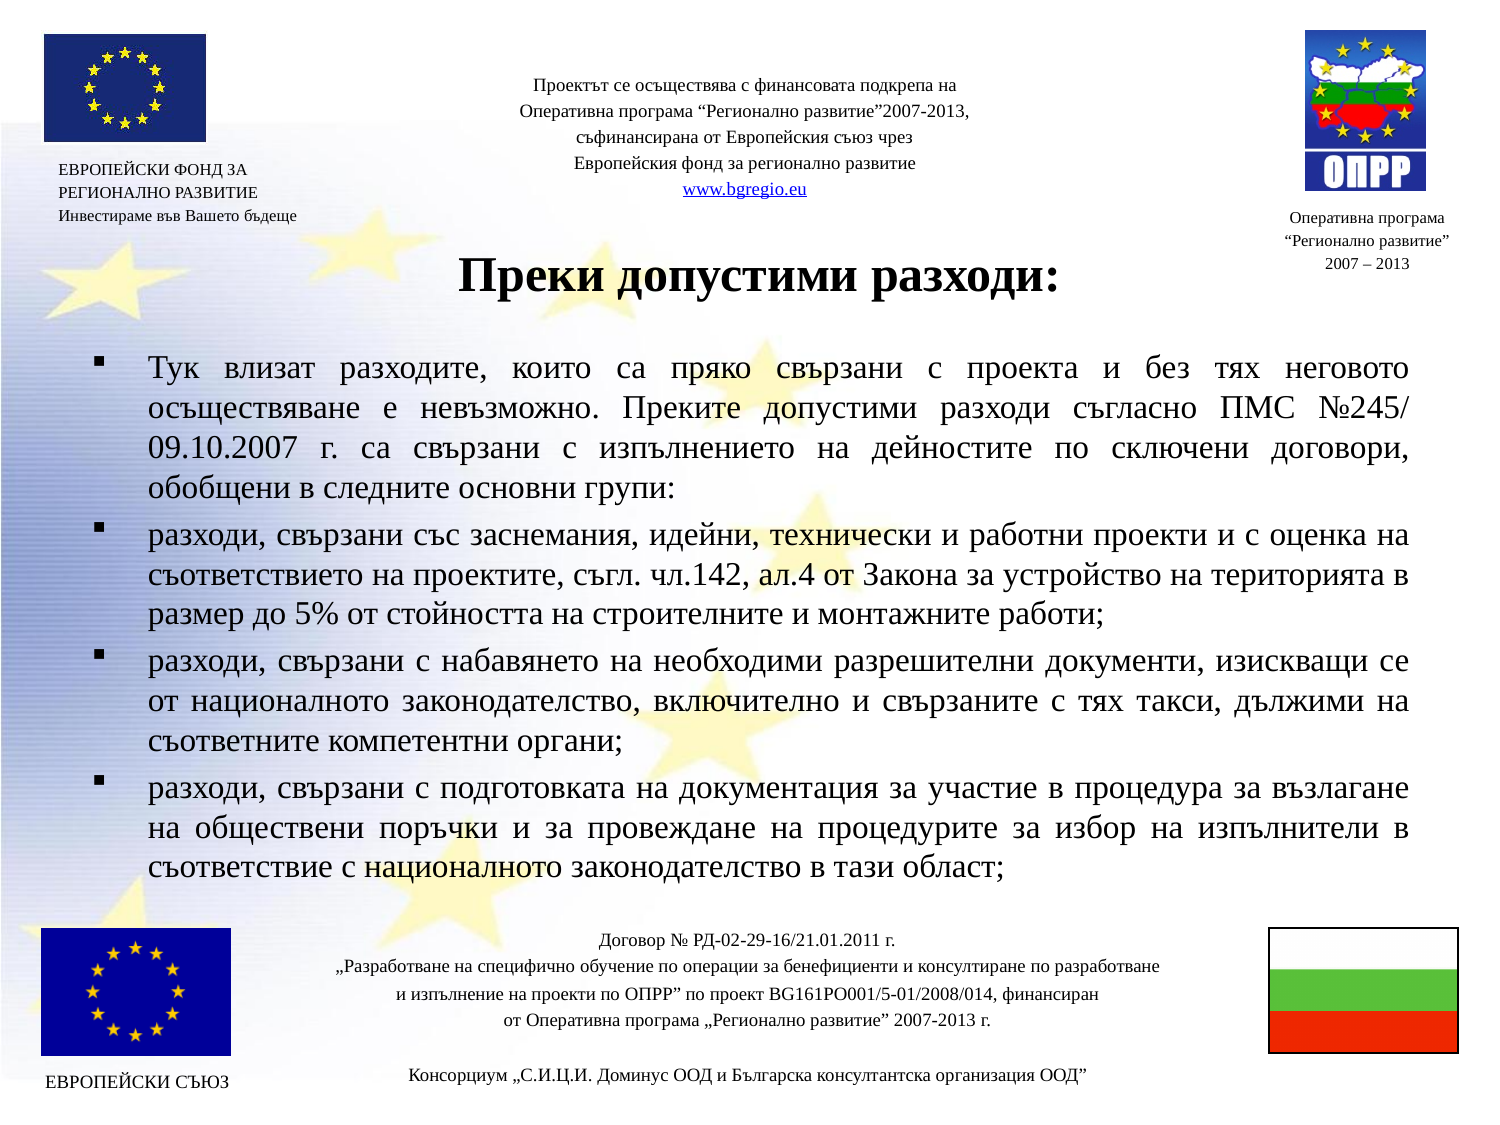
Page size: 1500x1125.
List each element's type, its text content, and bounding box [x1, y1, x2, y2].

title Преки допустими разходи: [85, 234, 1436, 315]
picture [0, 0, 1500, 1125]
list Тук влизат разходите, които са пряко свързани с проекта и без тях неговото осъществяване е невъзможно. Преките допустими разходи съгласно ПМС №245/ 09.10.2007 г. са свързани с изпълнението на дейностите по сключени договори, обобщени в следните основни групи: разходи, свързани със заснемания, идейни, технически и работни проекти и с оценка на съответствието на проектите, съгл. чл.142, ал.4 от Закона за устройство на територията в размер до 5% от стойността на строителните и монтажните работи; разходи, свързани с набавянето на необходими разрешителни документи, изискващи се от националното законодателство, включително и свързаните с тях такси, дължими на съответните компетентни органи; разходи, свързани с подготовката на документация за участие в процедура за възлагане на обществени поръчки и за провеждане на процедурите за избор на изпълнители в съответствие с националното законодателство в тази област; [76, 338, 1427, 1005]
